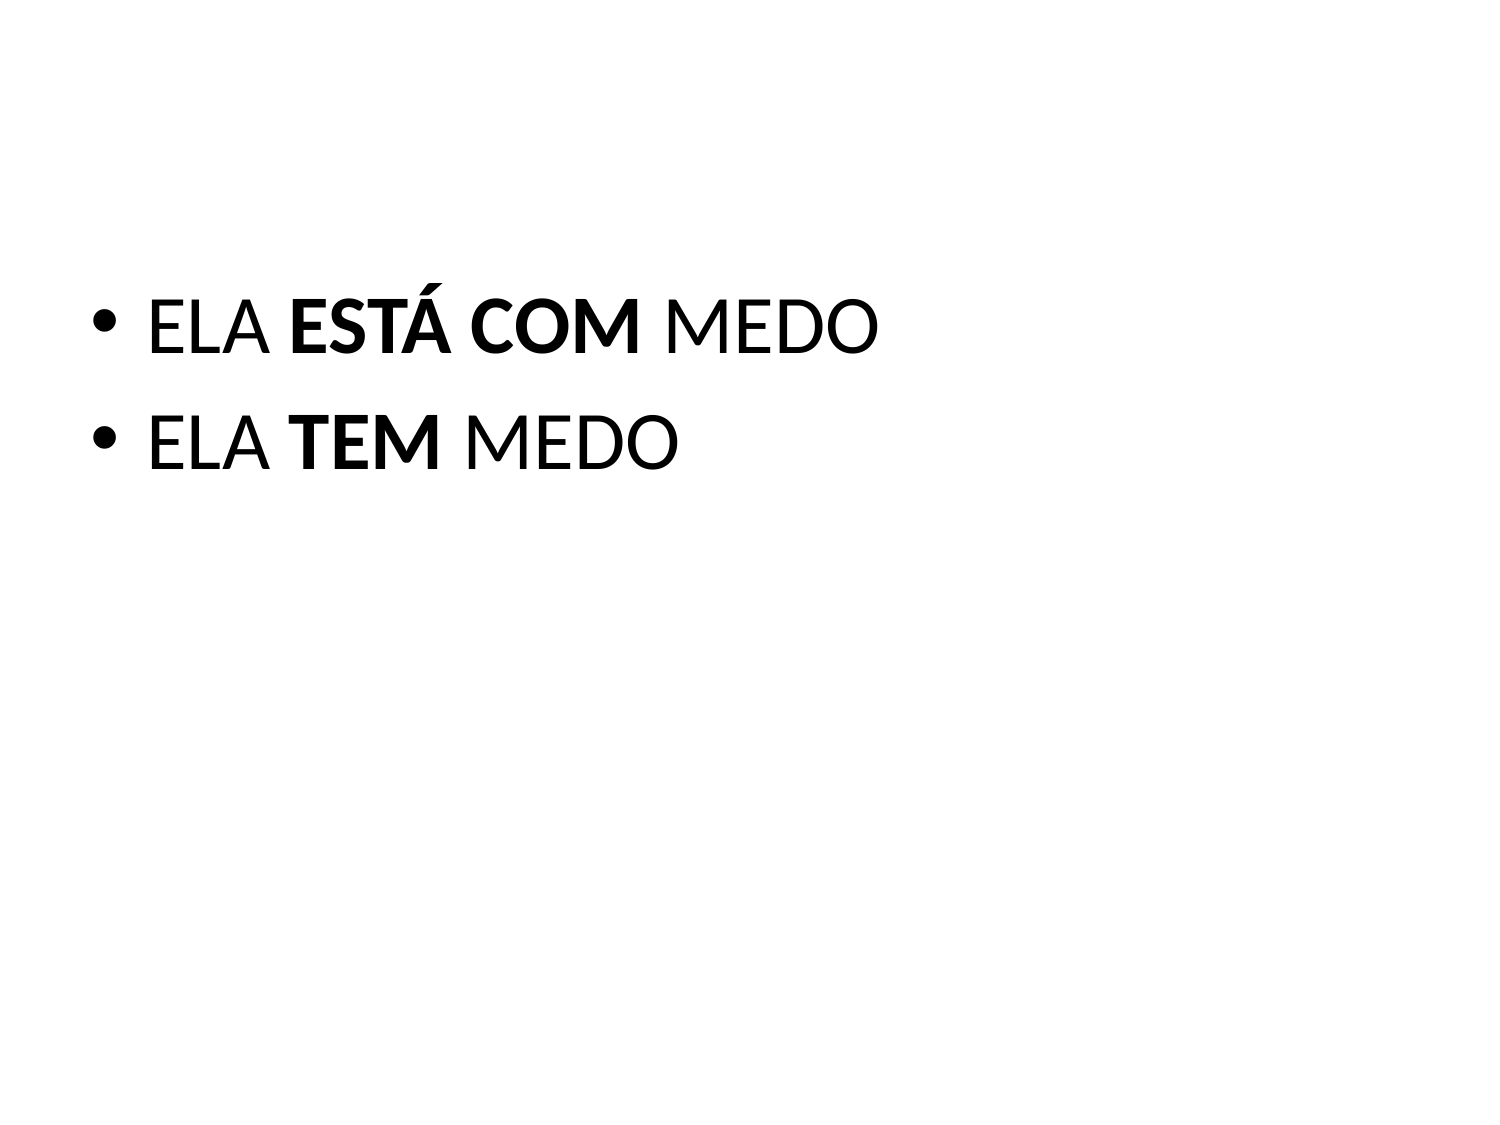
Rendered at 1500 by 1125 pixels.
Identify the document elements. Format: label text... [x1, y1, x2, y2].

list ELA ESTÁ COM MEDO ELA TEM MEDO [75, 262, 1425, 1005]
